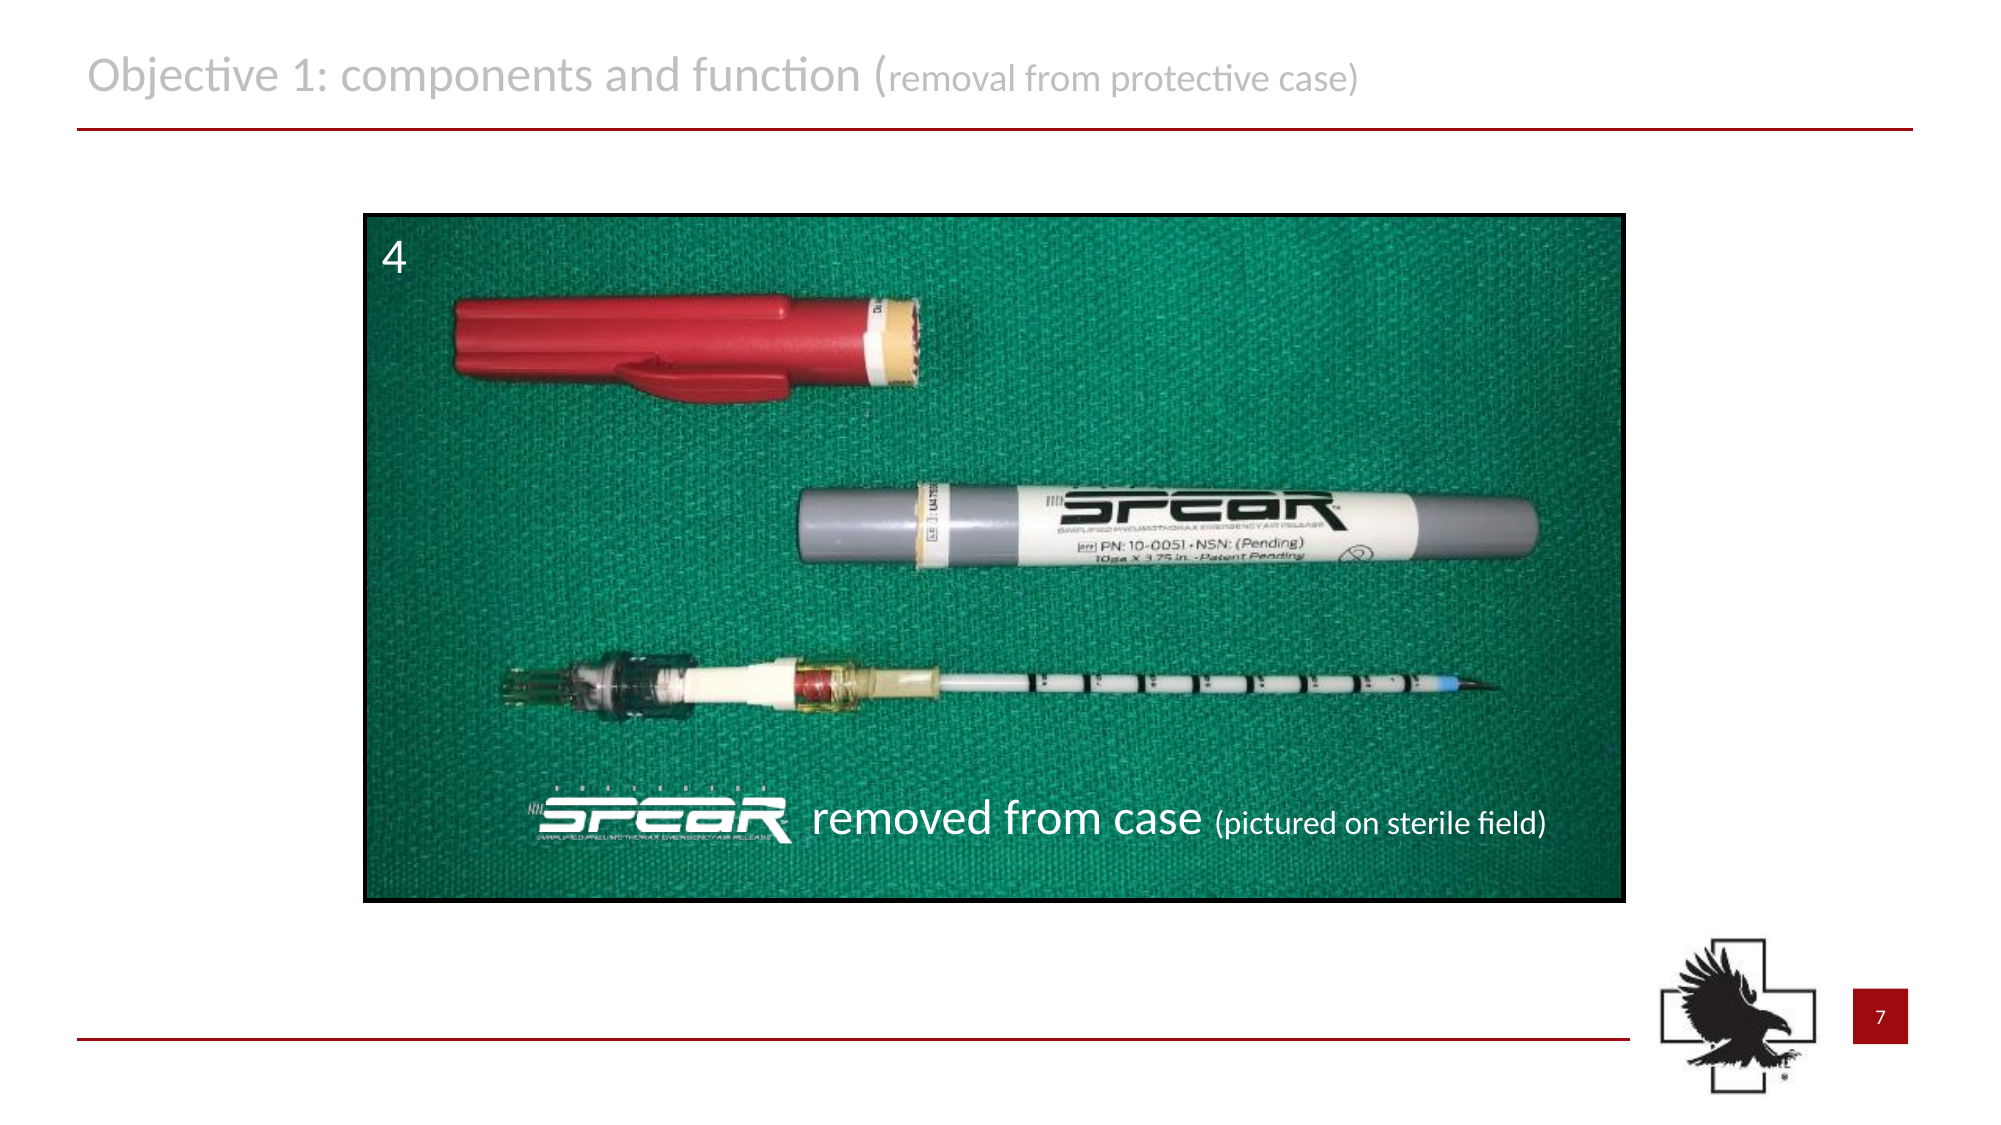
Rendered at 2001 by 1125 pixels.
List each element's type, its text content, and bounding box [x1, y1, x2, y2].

text_box Objective 1: components and function (removal from protective case) [72, 34, 1421, 109]
picture [366, 216, 1622, 899]
picture [1658, 934, 1821, 1098]
slide_number 7 [1853, 988, 1909, 1045]
